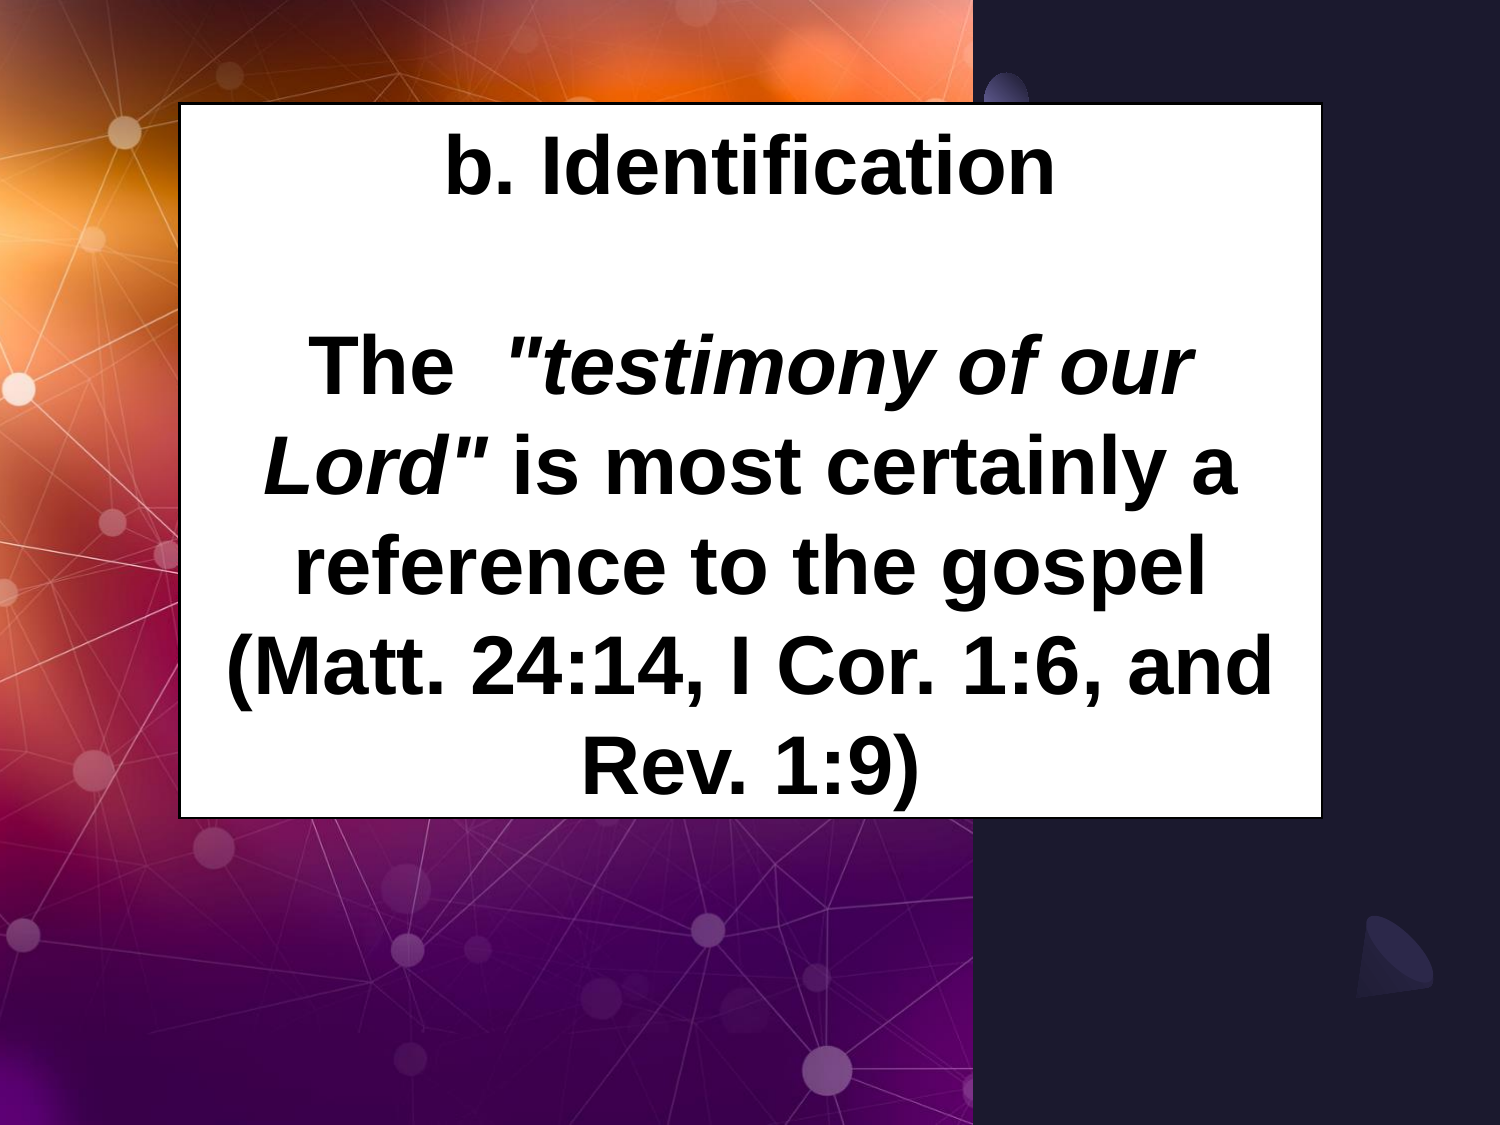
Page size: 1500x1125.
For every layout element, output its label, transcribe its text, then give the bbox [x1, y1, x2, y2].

text_box b. Identification The "testimony of our Lord" is most certainly a reference to the gospel (Matt. 24:14, I Cor. 1:6, and Rev. 1:9) [973, 102, 1323, 819]
picture [0, 0, 973, 1125]
